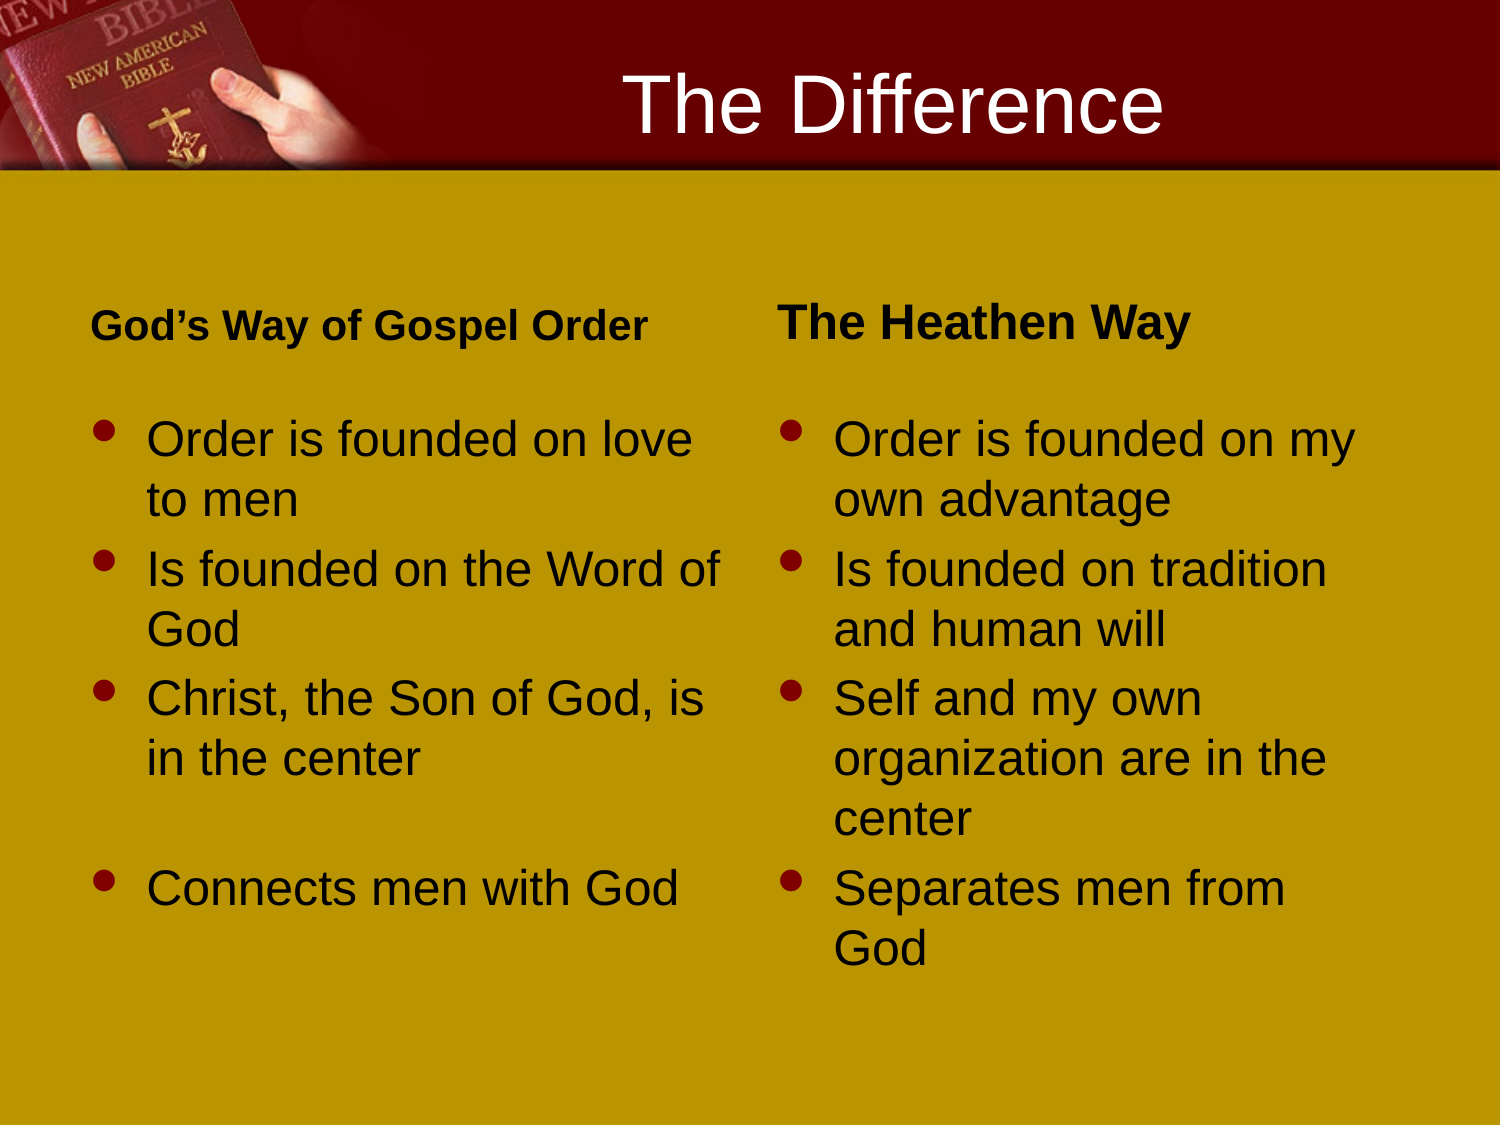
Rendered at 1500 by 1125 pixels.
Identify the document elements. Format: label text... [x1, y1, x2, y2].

list Order is founded on love to men Is founded on the Word of God Christ, the Son of God, is in the center Connects men with God [74, 398, 738, 1006]
list God’s Way of Gospel Order [74, 251, 738, 357]
title The Difference [363, 23, 1426, 178]
picture [0, 0, 1500, 1125]
list The Heathen Way [761, 251, 1426, 357]
list Order is founded on my own advantage Is founded on tradition and human will Self and my own organization are in the center Separates men from God [761, 398, 1407, 1006]
